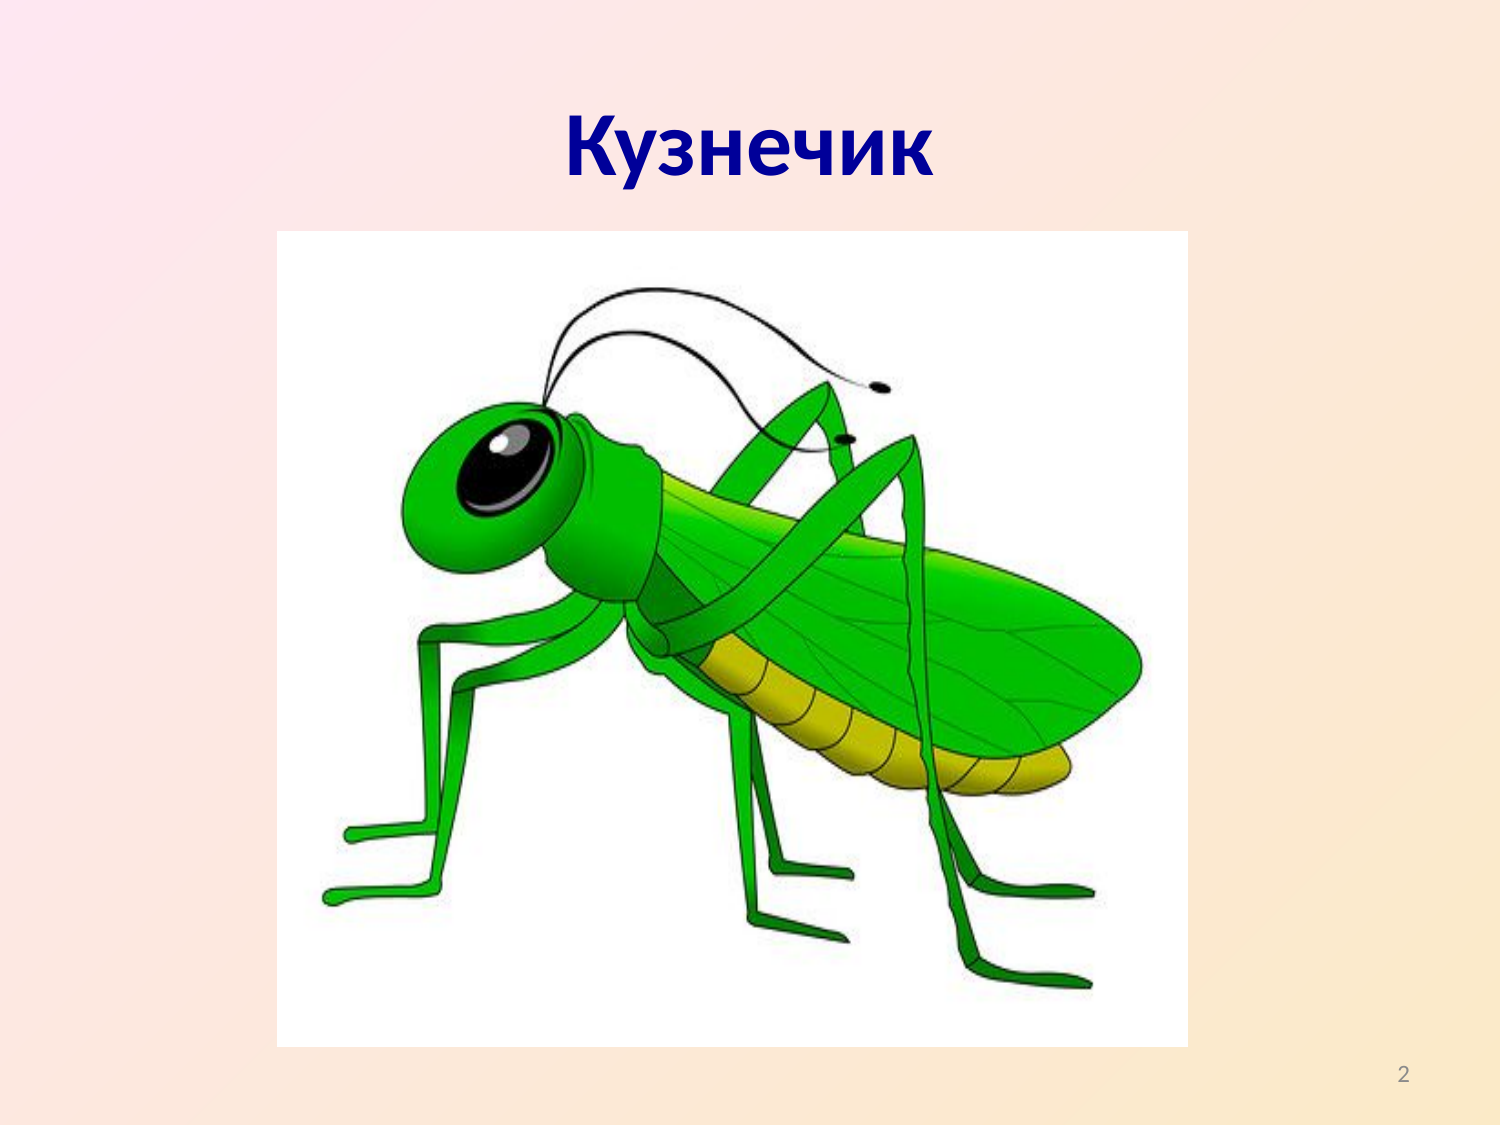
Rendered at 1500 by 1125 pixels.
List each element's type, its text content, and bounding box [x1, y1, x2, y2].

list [277, 231, 1188, 1047]
slide_number 2 [1074, 1042, 1425, 1103]
title Кузнечик [75, 45, 1425, 233]
